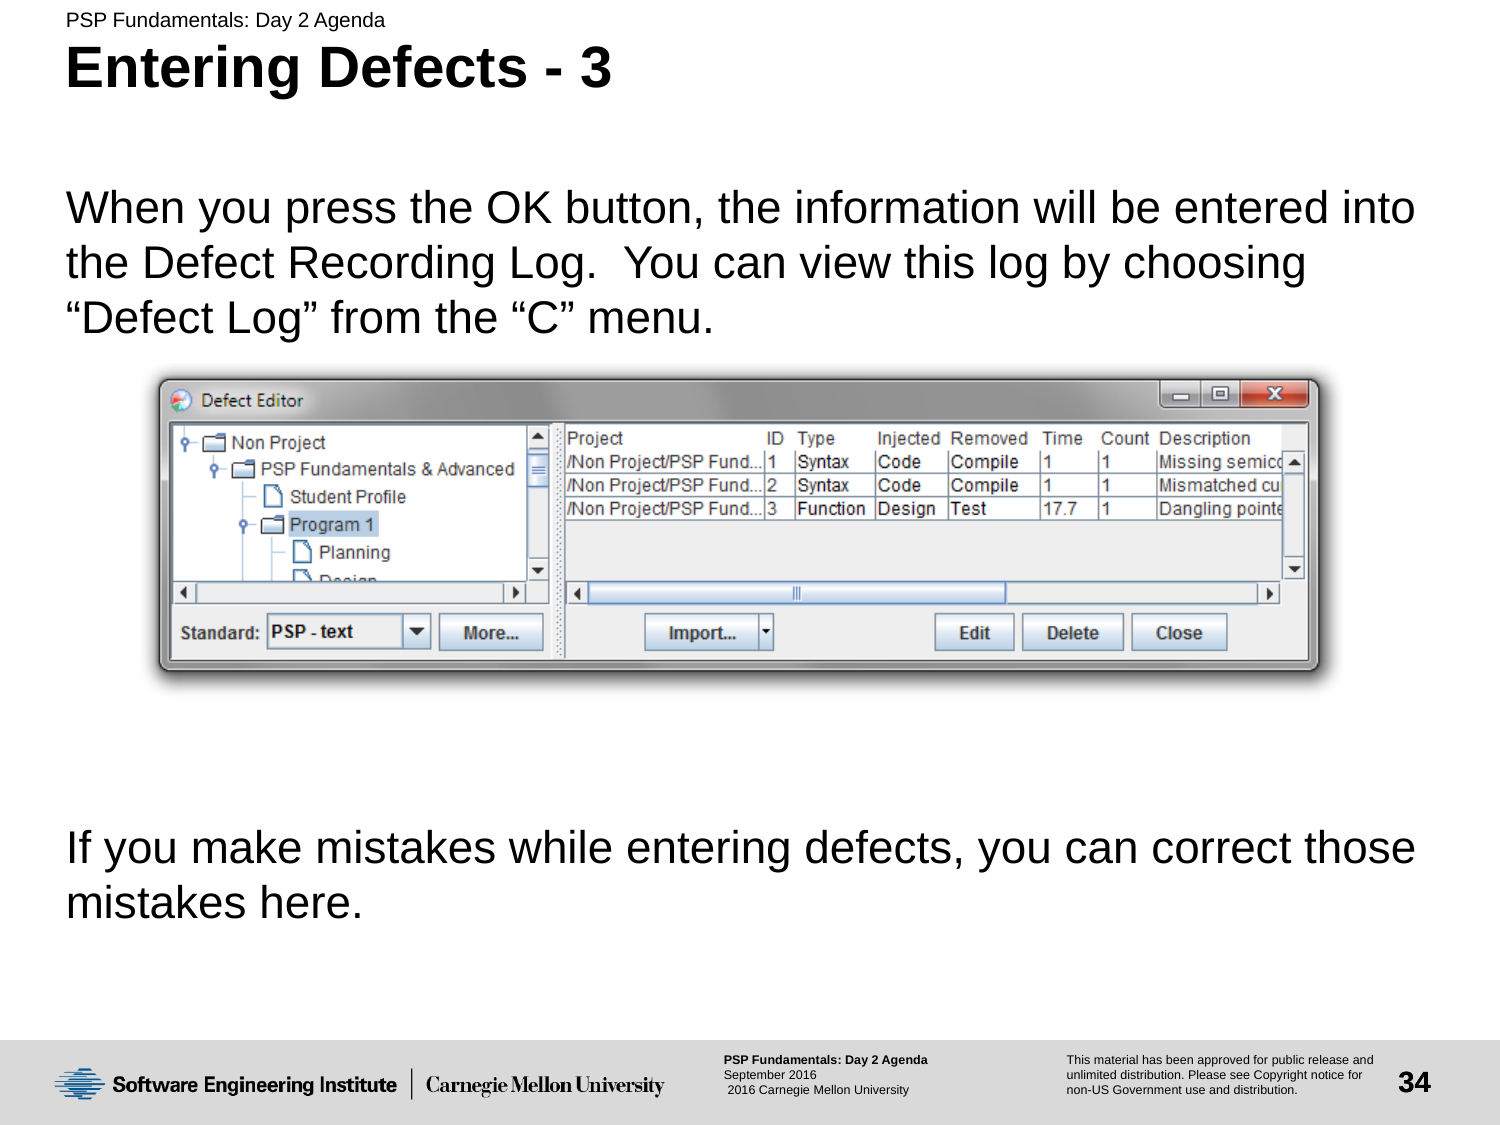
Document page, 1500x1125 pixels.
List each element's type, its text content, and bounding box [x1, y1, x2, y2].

picture [140, 363, 1347, 701]
title Entering Defects - 3 [65, 37, 1430, 148]
picture [46, 1061, 673, 1104]
list When you press the OK button, the information will be entered into the Defect Recording Log. You can view this log by choosing “Defect Log” from the “C” menu. If you make mistakes while entering defects, you can correct those mistakes here. [65, 177, 1431, 1000]
